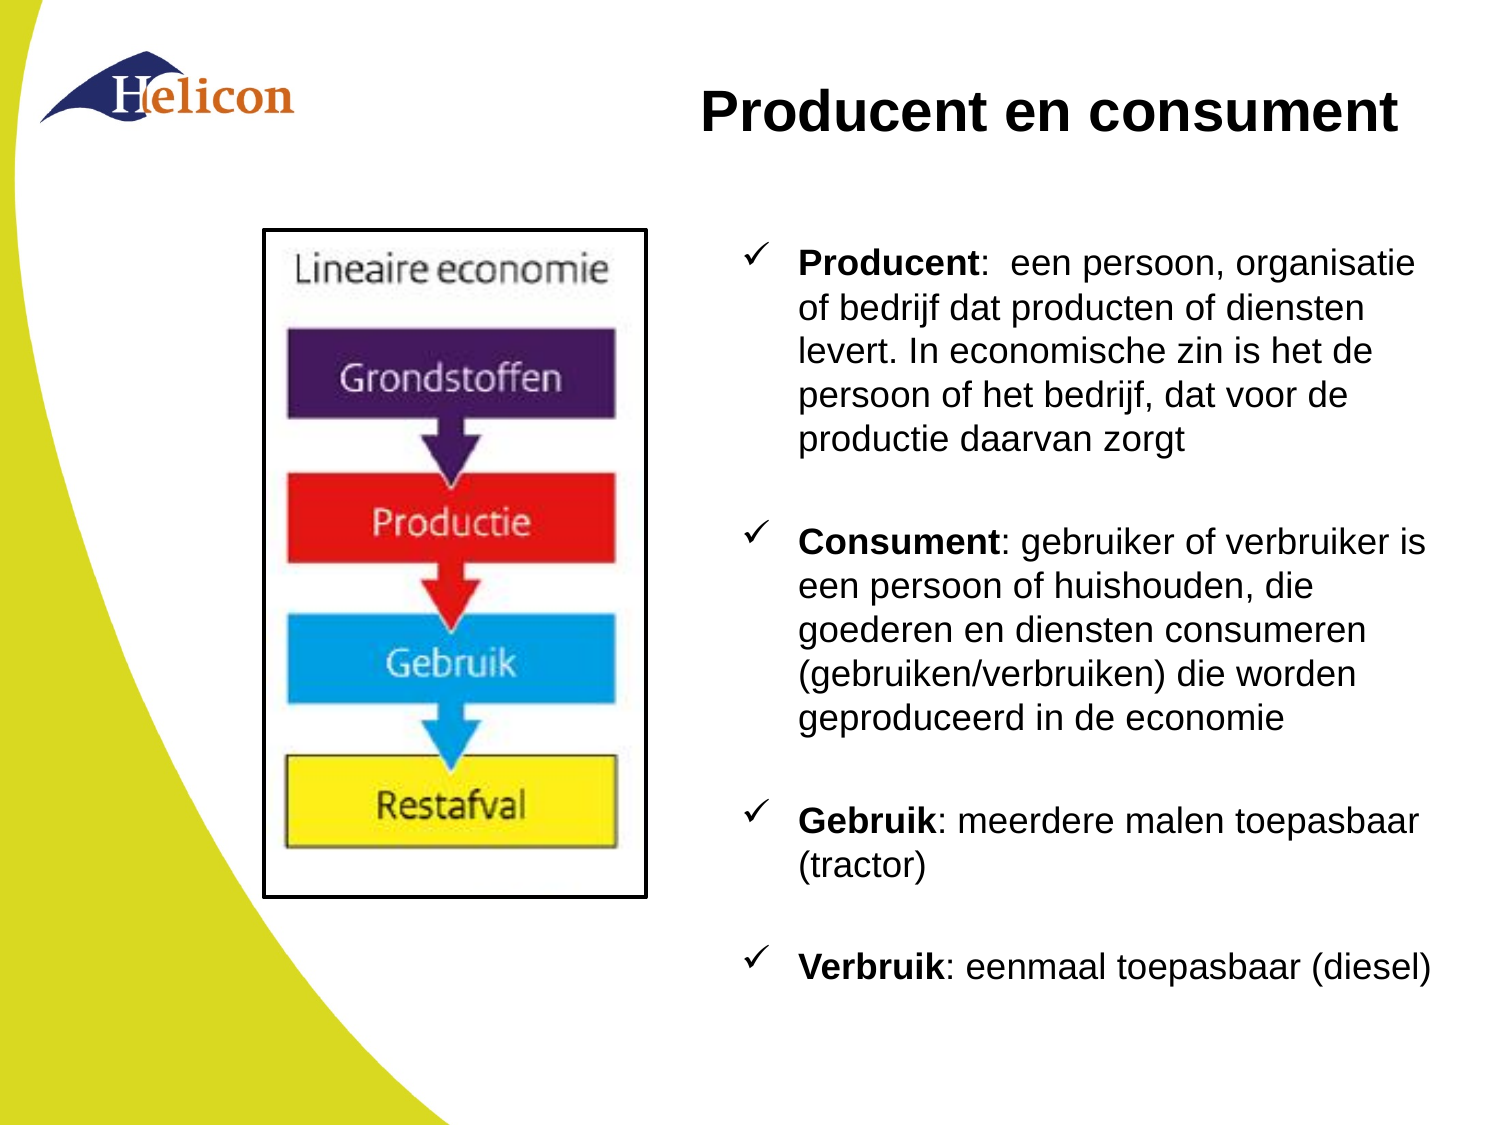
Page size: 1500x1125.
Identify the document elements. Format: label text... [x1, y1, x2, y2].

title Producent en consument [324, 54, 1415, 161]
picture [0, 0, 1500, 1125]
list Producent: een persoon, organisatie of bedrijf dat producten of diensten levert. In economische zin is het de persoon of het bedrijf, dat voor de productie daarvan zorgt Consument: gebruiker of verbruiker is een persoon of huishouden, die goederen en diensten consumeren (gebruiken/verbruiken) die worden geproduceerd in de economie Gebruik: meerdere malen toepasbaar (tractor) Verbruik: eenmaal toepasbaar (diesel) [726, 231, 1449, 1041]
